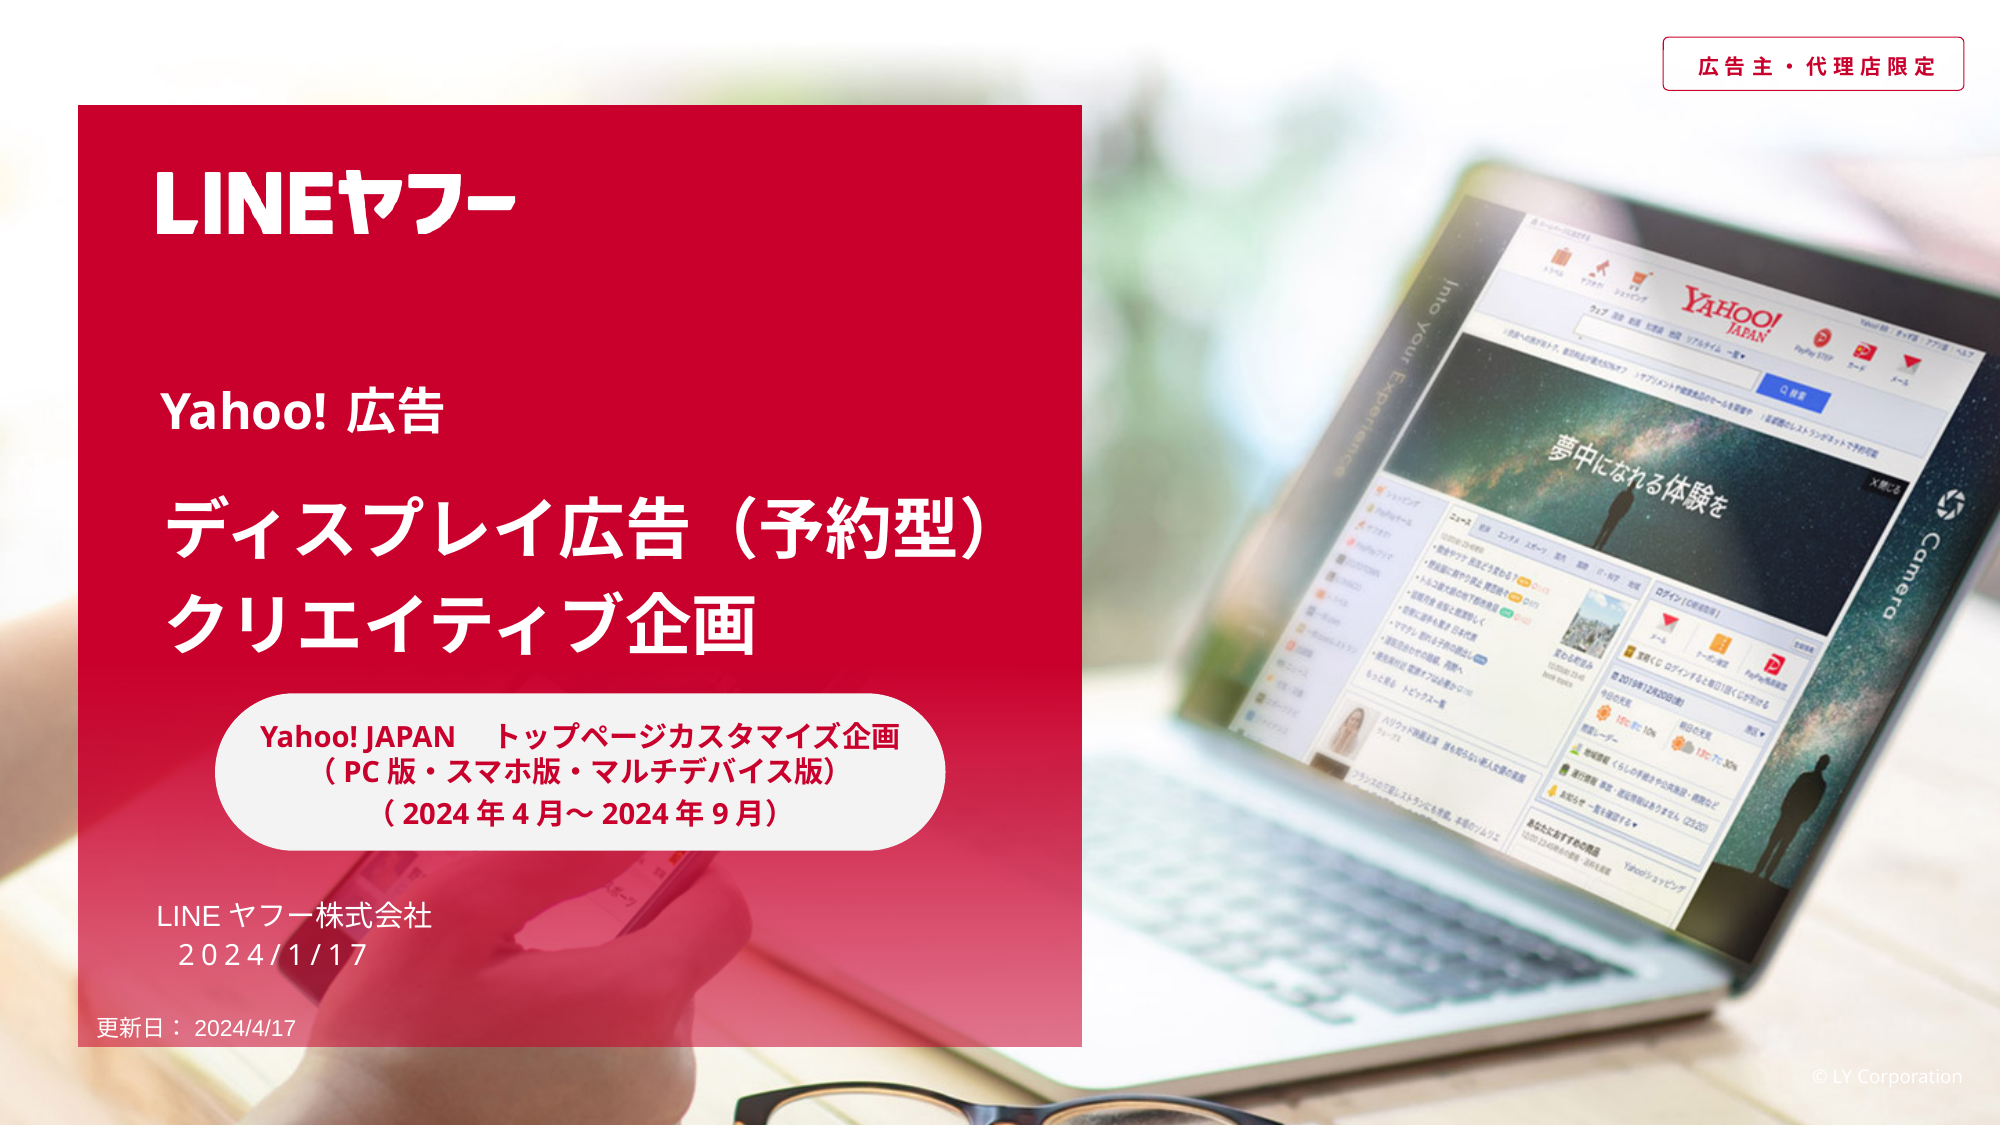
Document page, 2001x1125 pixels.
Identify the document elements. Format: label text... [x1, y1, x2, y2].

picture [0, 0, 2000, 1125]
text_box 更新日：2024/4/17 [82, 1005, 312, 1048]
